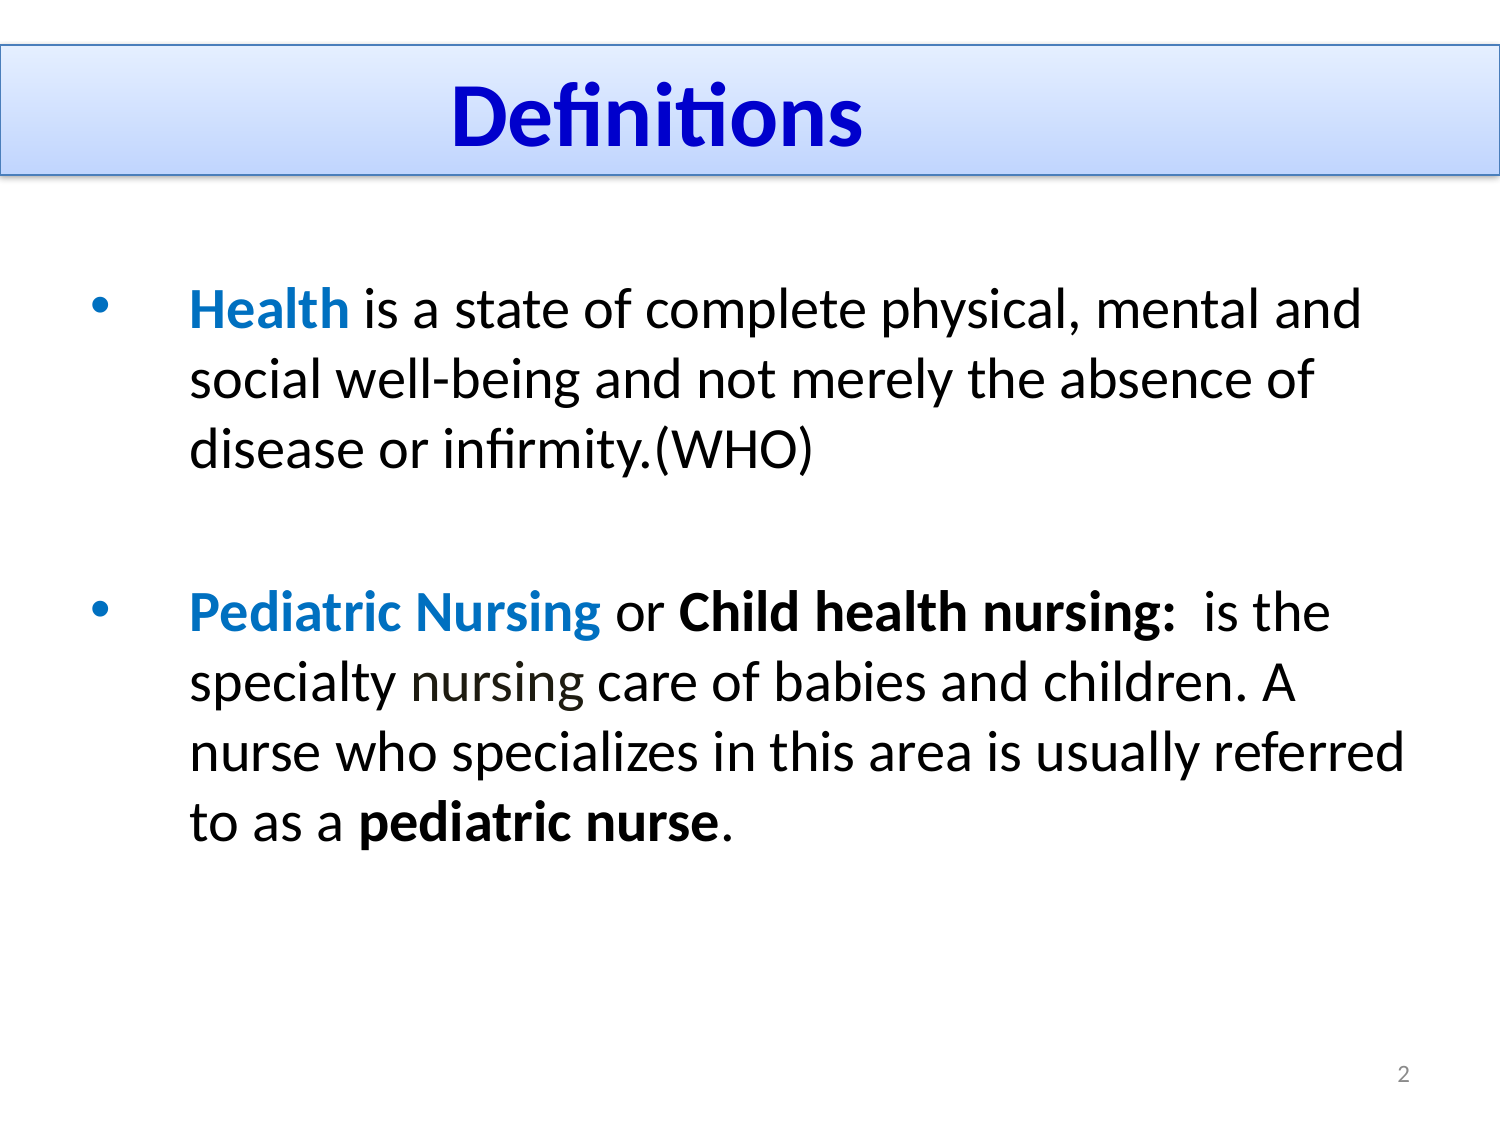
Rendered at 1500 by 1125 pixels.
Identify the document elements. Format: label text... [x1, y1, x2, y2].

slide_number 2 [1074, 1042, 1425, 1103]
list Health is a state of complete physical, mental and social well-being and not merely the absence of disease or infirmity.(WHO) Pediatric Nursing or Child health nursing: is the specialty nursing care of babies and children. A nurse who specializes in this area is usually referred to as a pediatric nurse. [75, 262, 1425, 1005]
title Definitions [0, 44, 1500, 176]
